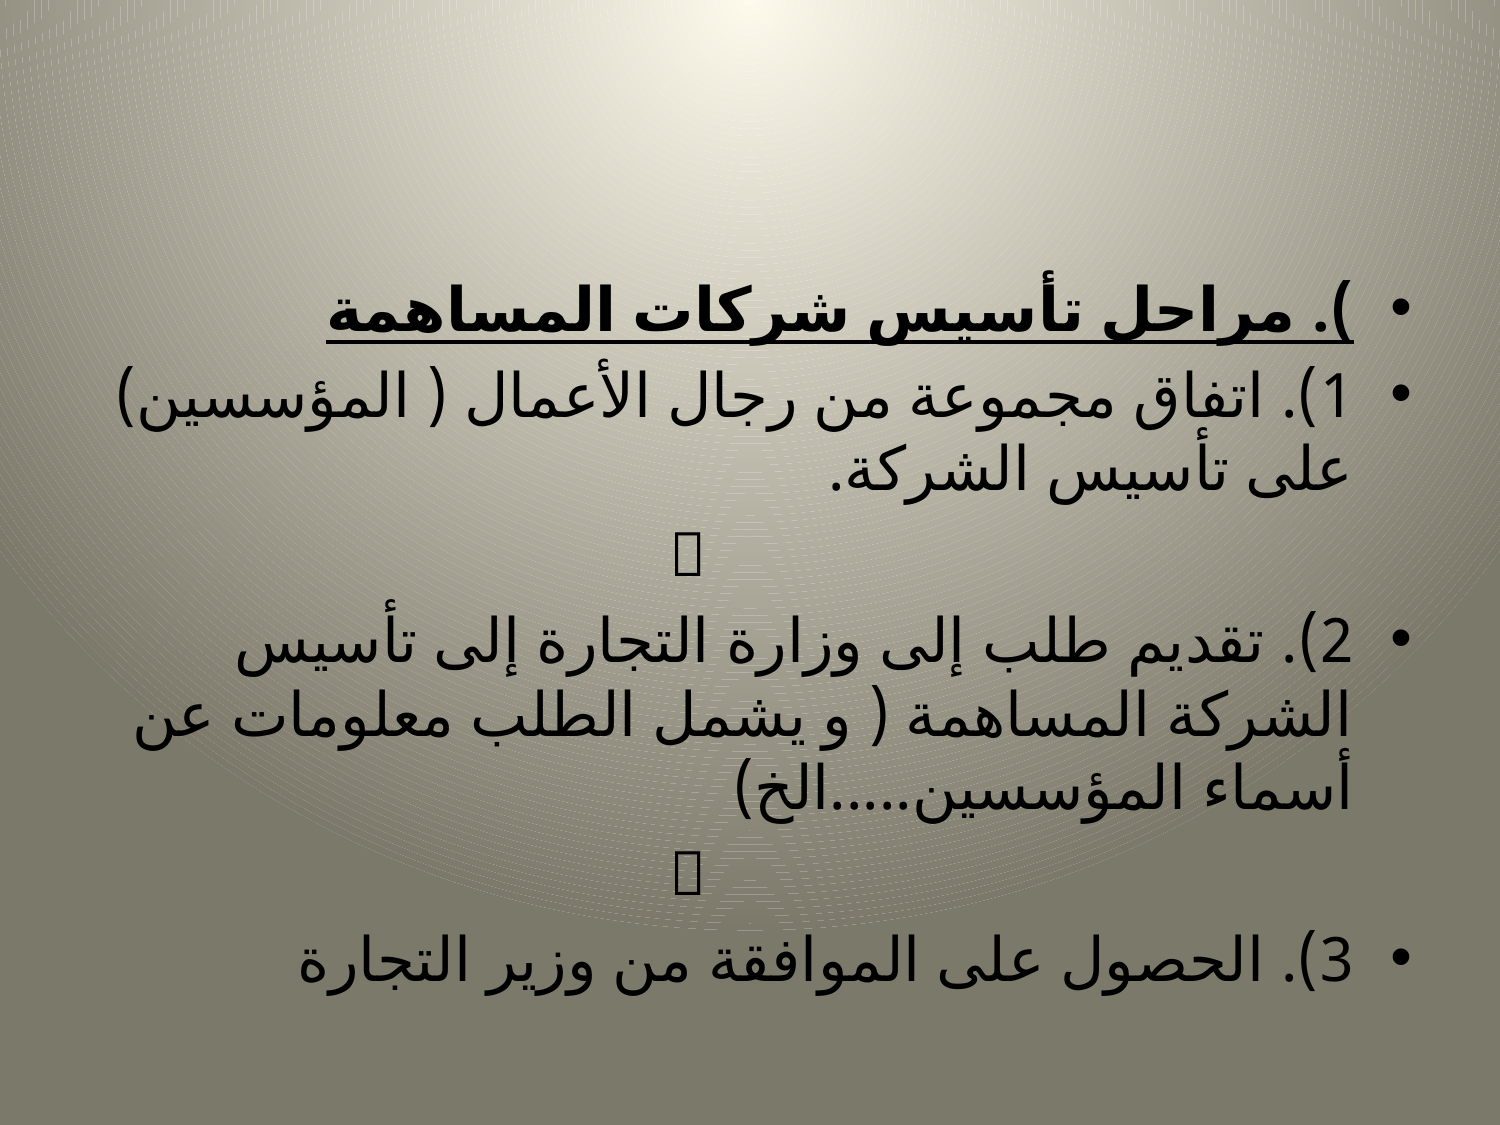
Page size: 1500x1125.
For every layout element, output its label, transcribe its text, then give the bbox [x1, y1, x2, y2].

list ). مراحل تأسيس شركات المساهمة 1). اتفاق مجموعة من رجال الأعمال ( المؤسسين) على تأسيس الشركة.  2). تقديم طلب إلى وزارة التجارة إلى تأسيس الشركة المساهمة ( و يشمل الطلب معلومات عن أسماء المؤسسين.....الخ)  3). الحصول على الموافقة من وزير التجارة [75, 262, 1425, 1005]
